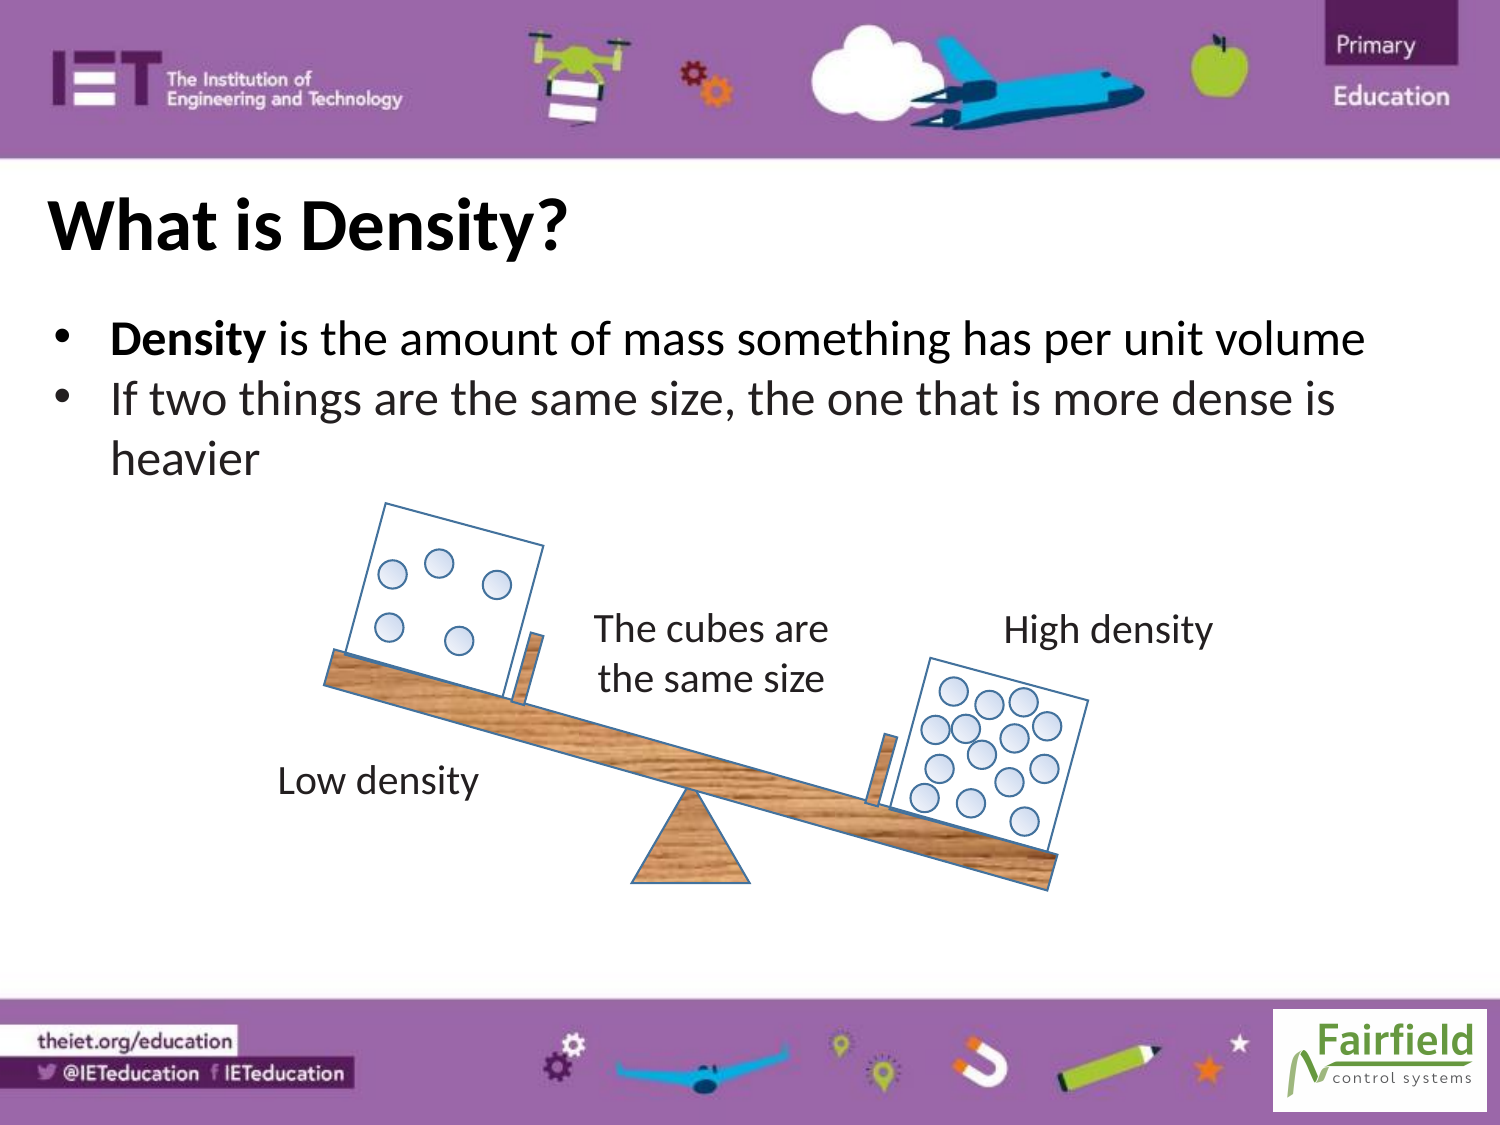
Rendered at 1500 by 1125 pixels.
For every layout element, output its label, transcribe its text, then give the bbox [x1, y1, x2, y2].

picture [0, 0, 1500, 1125]
text_box What is Density? [32, 168, 655, 274]
text_box Density is the amount of mass something has per unit volume If two things are the same size, the one that is more dense is heavier [38, 298, 1481, 494]
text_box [262, 521, 1238, 884]
